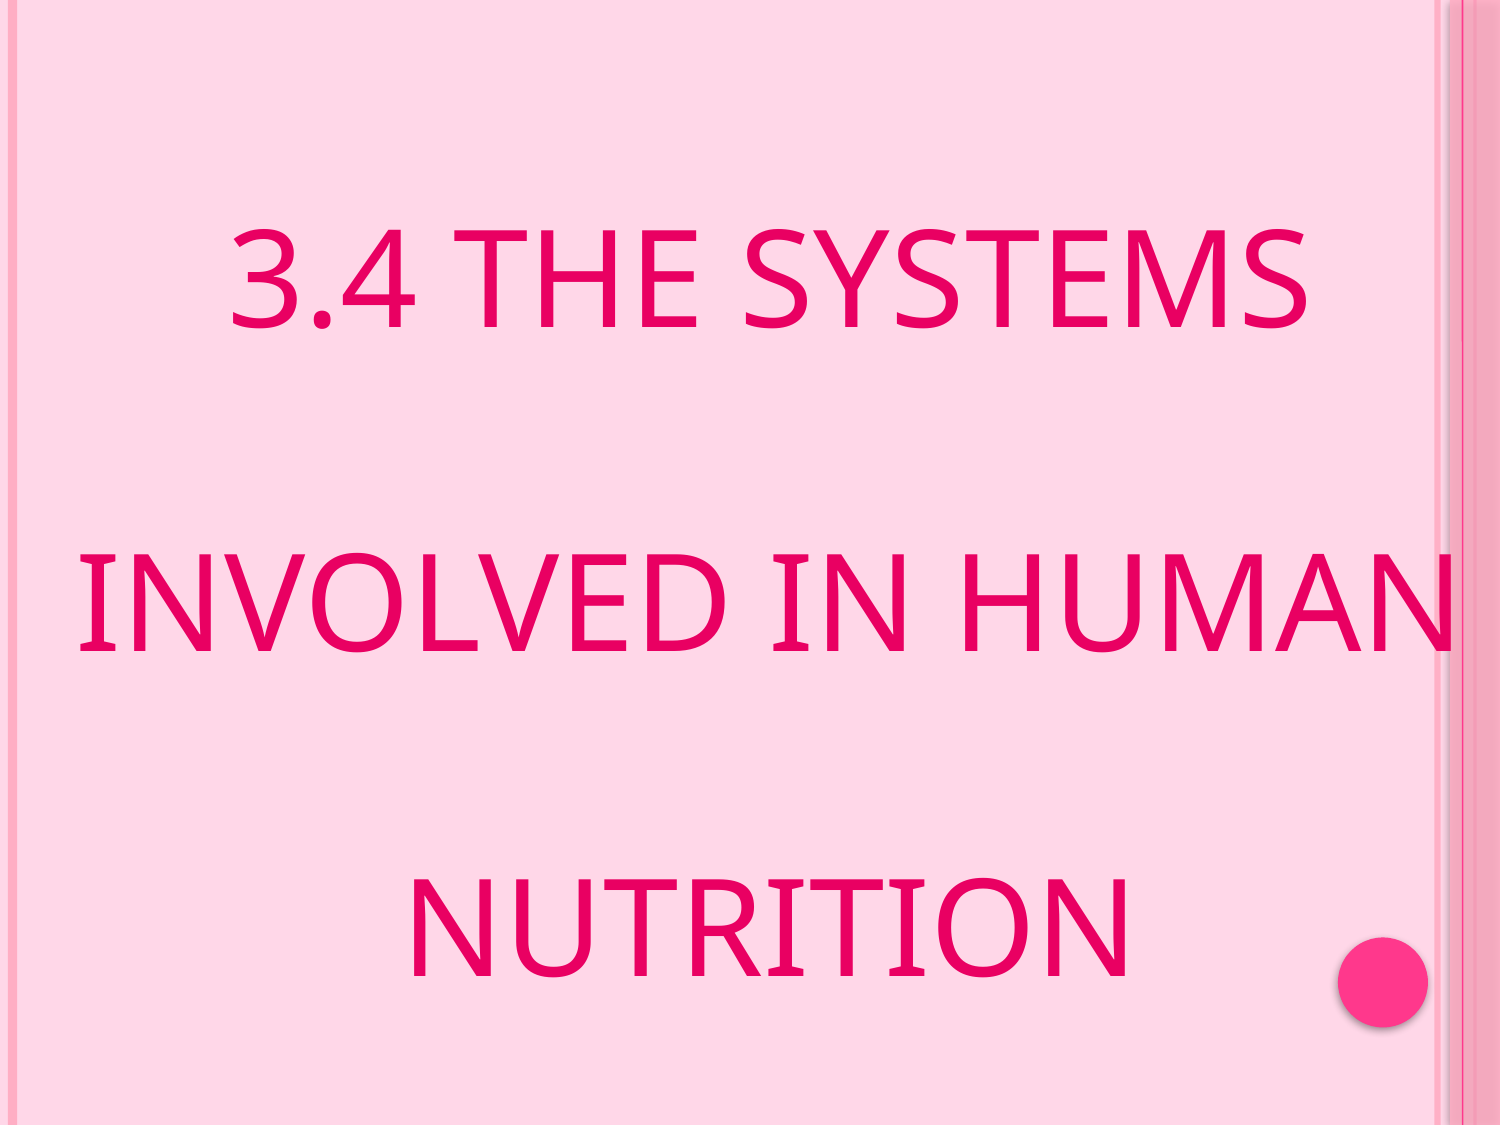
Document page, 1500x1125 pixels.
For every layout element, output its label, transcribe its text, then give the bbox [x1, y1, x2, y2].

title 3.4 THE SYSTEMS INVOLVED IN HUMAN NUTRITION [41, 30, 1500, 1012]
